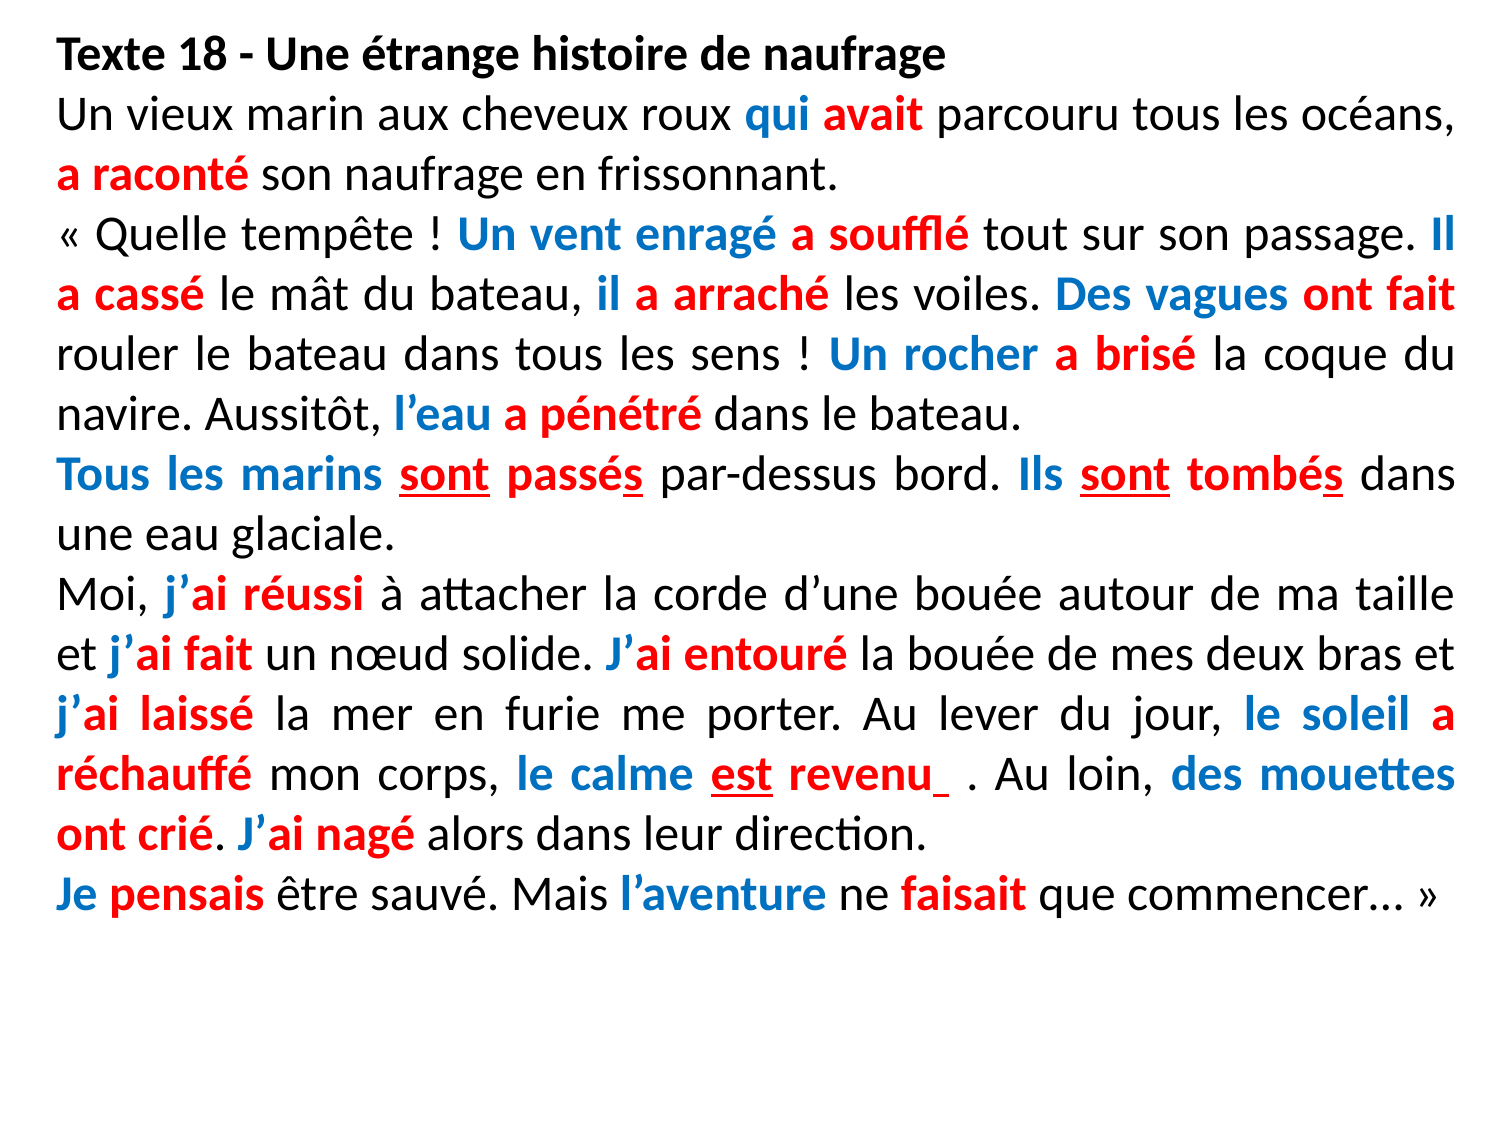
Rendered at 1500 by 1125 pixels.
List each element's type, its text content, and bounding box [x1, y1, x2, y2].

text_box Texte 18 - Une étrange histoire de naufrage Un vieux marin aux cheveux roux qui avait parcouru tous les océans, a raconté son naufrage en frissonnant. « Quelle tempête ! Un vent enragé a soufflé tout sur son passage. Il a cassé le mât du bateau, il a arraché les voiles. Des vagues ont fait rouler le bateau dans tous les sens ! Un rocher a brisé la coque du navire. Aussitôt, l’eau a pénétré dans le bateau. Tous les marins sont passés par-dessus bord. Ils sont tombés dans une eau glaciale. Moi, j’ai réussi à attacher la corde d’une bouée autour de ma taille et j’ai fait un nœud solide. J’ai entouré la bouée de mes deux bras et j’ai laissé la mer en furie me porter. Au lever du jour, le soleil a réchauffé mon corps, le calme est revenu . Au loin, des mouettes ont crié. J’ai nagé alors dans leur direction. Je pensais être sauvé. Mais l’aventure ne faisait que commencer… » [41, 13, 1471, 928]
